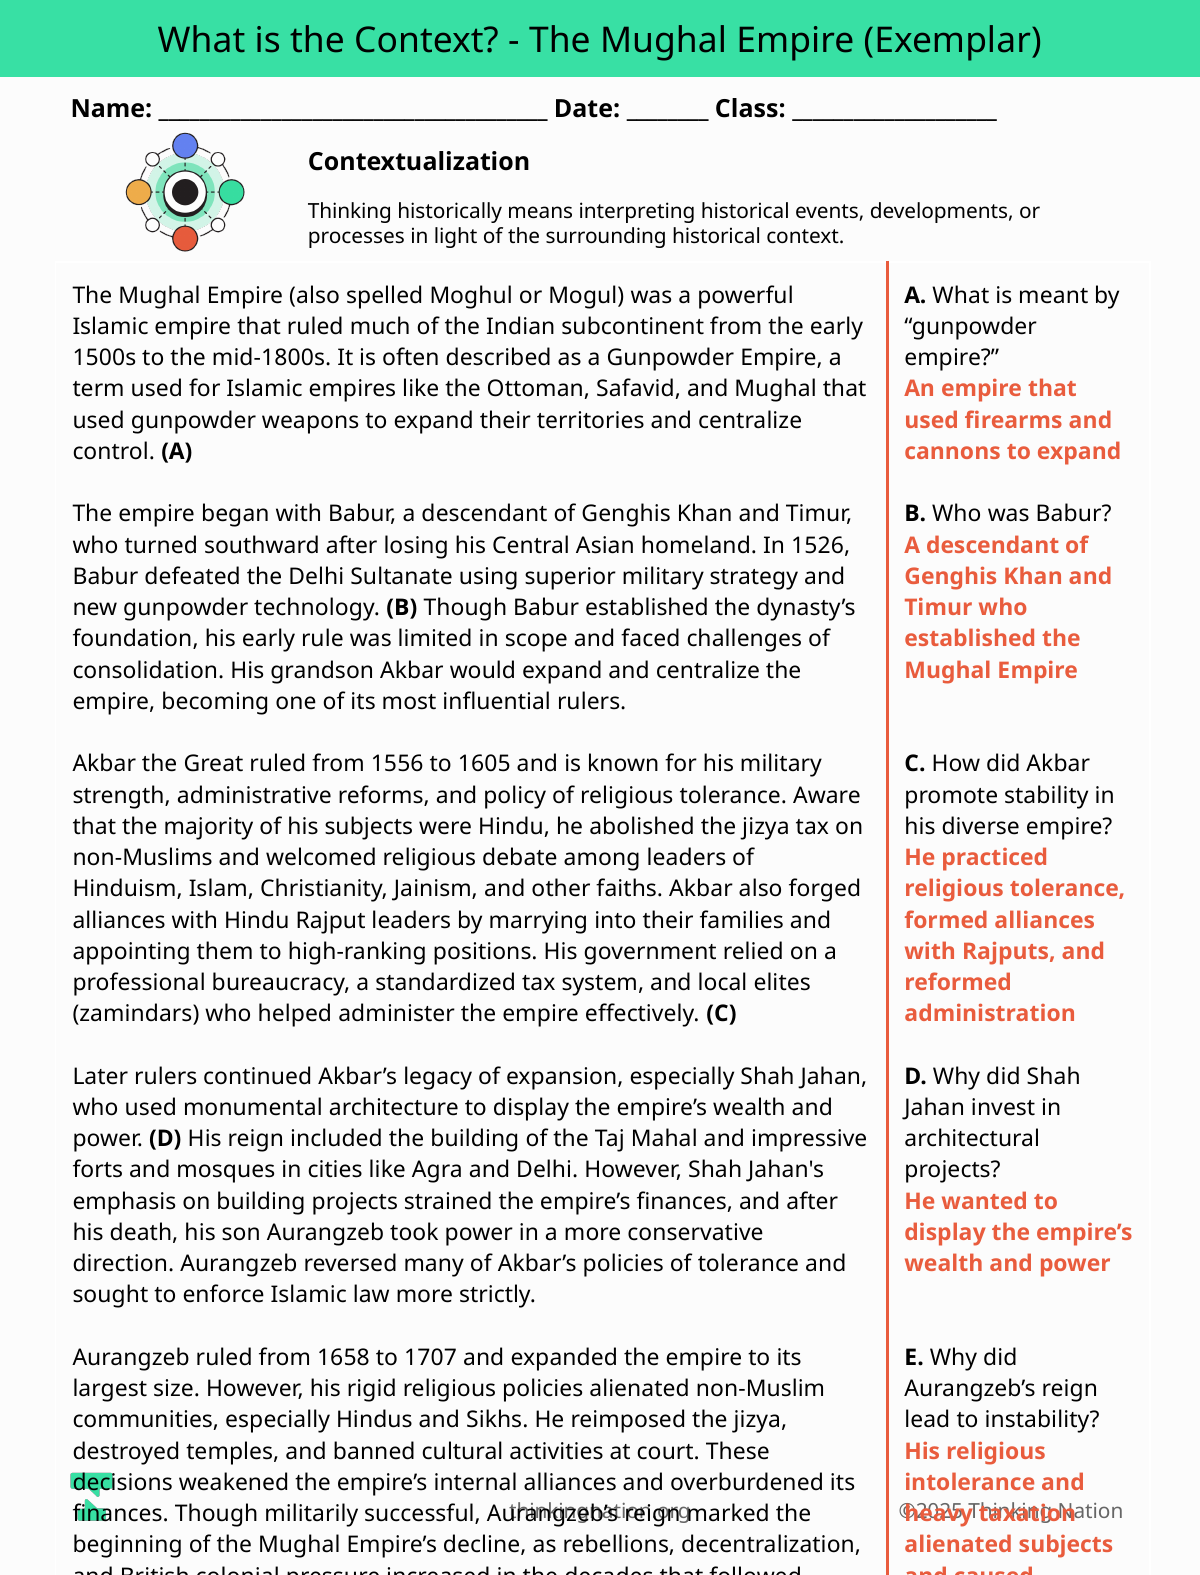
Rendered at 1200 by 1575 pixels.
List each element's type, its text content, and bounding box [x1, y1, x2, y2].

picture [58, 1463, 125, 1530]
table_header A. What is meant by “gunpowder empire?” An empire that used firearms and cannons to expand B. Who was Babur? A descendant of Genghis Khan and Timur who established the Mughal Empire C. How did Akbar promote stability in his diverse empire? He practiced religious tolerance, formed alliances with Rajputs, and reformed administration D. Why did Shah Jahan invest in architectural projects? He wanted to display the empire’s wealth and power E. Why did Aurangzeb’s reign lead to instability? His religious intolerance and heavy taxation alienated subjects and caused rebellion. [889, 263, 1149, 1575]
text_box What is the Context? - The Mughal Empire (Exemplar) [0, 0, 1200, 77]
picture [106, 114, 263, 271]
text_box Name: ______________________________________ Date: ________ Class: ____________________ [55, 77, 1200, 138]
table_header The Mughal Empire (also spelled Moghul or Mogul) was a powerful Islamic empire that ruled much of the Indian subcontinent from the early 1500s to the mid-1800s. It is often described as a Gunpowder Empire, a term used for Islamic empires like the Ottoman, Safavid, and Mughal that used gunpowder weapons to expand their territories and centralize control. (A) The empire began with Babur, a descendant of Genghis Khan and Timur, who turned southward after losing his Central Asian homeland. In 1526, Babur defeated the Delhi Sultanate using superior military strategy and new gunpowder technology. (B) Though Babur established the dynasty’s foundation, his early rule was limited in scope and faced challenges of consolidation. His grandson Akbar would expand and centralize the empire, becoming one of its most influential rulers. Akbar the Great ruled from 1556 to 1605 and is known for his military strength, administrative reforms, and policy of religious tolerance. Aware that the majority of his subjects were Hindu, he abolished the jizya tax on non-Muslims and welcomed religious debate among leaders of Hinduism, Islam, Christianity, Jainism, and other faiths. Akbar also forged alliances with Hindu Rajput leaders by marrying into their families and appointing them to high-ranking positions. His government relied on a professional bureaucracy, a standardized tax system, and local elites (zamindars) who helped administer the empire effectively. (C) Later rulers continued Akbar’s legacy of expansion, especially Shah Jahan, who used monumental architecture to display the empire’s wealth and power. (D) His reign included the building of the Taj Mahal and impressive forts and mosques in cities like Agra and Delhi. However, Shah Jahan's emphasis on building projects strained the empire’s finances, and after his death, his son Aurangzeb took power in a more conservative direction. Aurangzeb reversed many of Akbar’s policies of tolerance and sought to enforce Islamic law more strictly. Aurangzeb ruled from 1658 to 1707 and expanded the empire to its largest size. However, his rigid religious policies alienated non-Muslim communities, especially Hindus and Sikhs. He reimposed the jizya, destroyed temples, and banned cultural activities at court. These decisions weakened the empire’s internal alliances and overburdened its finances. Though militarily successful, Aurangzeb’s reign marked the beginning of the Mughal Empire’s decline, as rebellions, decentralization, and British colonial pressure increased in the decades that followed. [56, 263, 886, 1575]
text_box Contextualization Thinking historically means interpreting historical events, developments, or processes in light of the surrounding historical context. [289, 138, 1130, 250]
